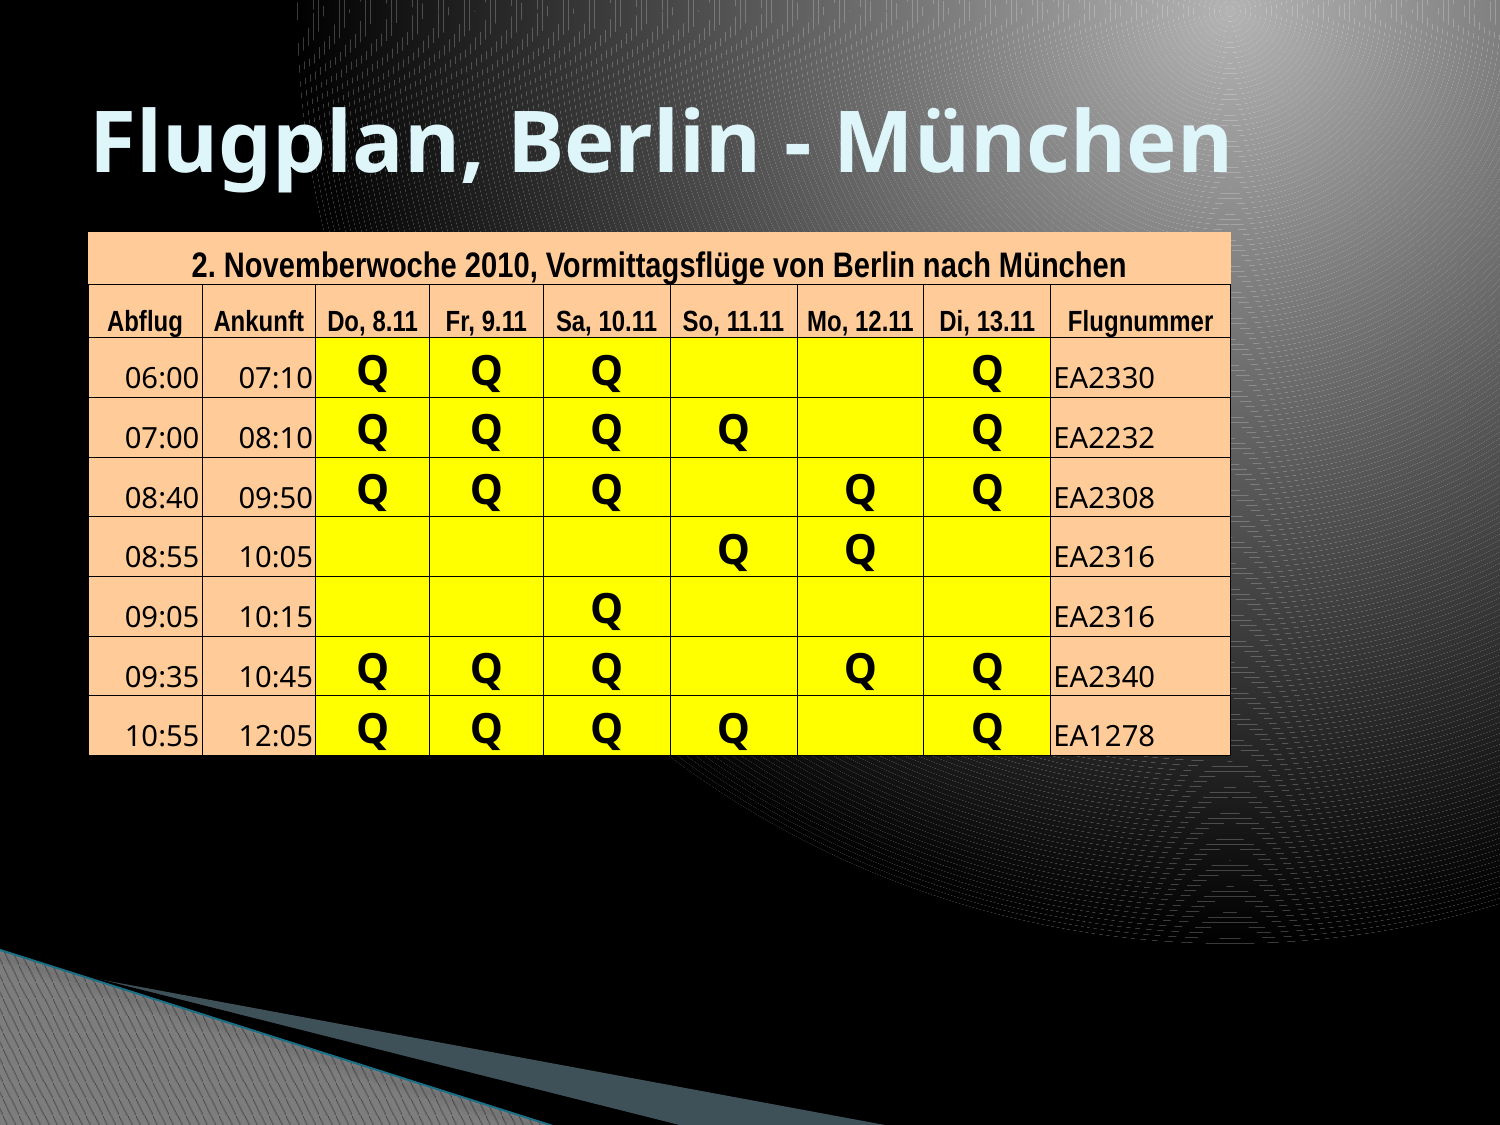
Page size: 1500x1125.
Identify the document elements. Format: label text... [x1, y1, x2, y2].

table_cell [671, 577, 797, 636]
title Flugplan, Berlin - München [75, 45, 1425, 233]
table_cell [924, 517, 1050, 576]
table_cell [798, 398, 923, 457]
table_cell Q [671, 517, 797, 576]
table_cell [316, 577, 429, 636]
table_cell [316, 517, 429, 576]
table_cell 09:05 [89, 577, 202, 636]
table_cell Q [544, 338, 670, 397]
table_cell [798, 577, 923, 636]
table_cell 12:05 [203, 696, 315, 755]
table_cell EA2316 [1051, 517, 1230, 576]
table_cell Q [430, 398, 543, 457]
table_cell [798, 696, 923, 755]
picture [0, 952, 543, 1125]
table_cell 10:05 [203, 517, 315, 576]
table_cell Q [544, 696, 670, 755]
table_cell Q [430, 637, 543, 695]
table_cell 08:10 [203, 398, 315, 457]
table_cell 08:55 [89, 517, 202, 576]
table_cell Q [924, 696, 1050, 755]
table_cell 07:10 [203, 338, 315, 397]
table_cell Q [316, 696, 429, 755]
table_cell Q [798, 458, 923, 516]
table_cell Q [924, 458, 1050, 516]
table_cell Q [544, 637, 670, 695]
table_cell Abflug [89, 285, 202, 337]
table_cell [671, 458, 797, 516]
table_cell Q [430, 696, 543, 755]
table_header 2. Novemberwoche 2010, Vormittagsflüge von Berlin nach München [88, 232, 1231, 284]
table_cell [798, 338, 923, 397]
table_cell EA1278 [1051, 696, 1230, 755]
table_cell Flugnummer [1051, 285, 1230, 337]
table_cell 07:00 [89, 398, 202, 457]
table_cell 10:45 [203, 637, 315, 695]
table_cell Q [671, 696, 797, 755]
table_cell Q [924, 398, 1050, 457]
table_cell Q [544, 398, 670, 457]
table_cell Q [798, 637, 923, 695]
table_cell Fr, 9.11 [430, 285, 543, 337]
table_cell Q [798, 517, 923, 576]
table_cell Q [544, 458, 670, 516]
table_cell EA2316 [1051, 577, 1230, 636]
table_cell [924, 577, 1050, 636]
table_cell [430, 517, 543, 576]
table_cell Di, 13.11 [924, 285, 1050, 337]
table_cell [671, 338, 797, 397]
table_cell So, 11.11 [671, 285, 797, 337]
table_cell EA2232 [1051, 398, 1230, 457]
table_cell [671, 637, 797, 695]
table_cell 10:15 [203, 577, 315, 636]
table_cell Q [924, 338, 1050, 397]
table_cell 09:50 [203, 458, 315, 516]
table_cell Q [544, 577, 670, 636]
table_cell Q [316, 458, 429, 516]
table_cell Q [924, 637, 1050, 695]
table_cell 10:55 [89, 696, 202, 755]
table_cell Q [430, 458, 543, 516]
table_cell [544, 517, 670, 576]
table_cell 09:35 [89, 637, 202, 695]
table_cell EA2308 [1051, 458, 1230, 516]
table_cell Do, 8.11 [316, 285, 429, 337]
table_cell Q [671, 398, 797, 457]
table_cell Ankunft [203, 285, 315, 337]
table_cell Q [316, 637, 429, 695]
table_cell [430, 577, 543, 636]
table_cell Sa, 10.11 [544, 285, 670, 337]
table_cell Mo, 12.11 [798, 285, 923, 337]
table_cell Q [316, 398, 429, 457]
table_cell 08:40 [89, 458, 202, 516]
table_cell EA2330 [1051, 338, 1230, 397]
table_cell Q [430, 338, 543, 397]
table_cell 06:00 [89, 338, 202, 397]
table_cell EA2340 [1051, 637, 1230, 695]
table_cell Q [316, 338, 429, 397]
